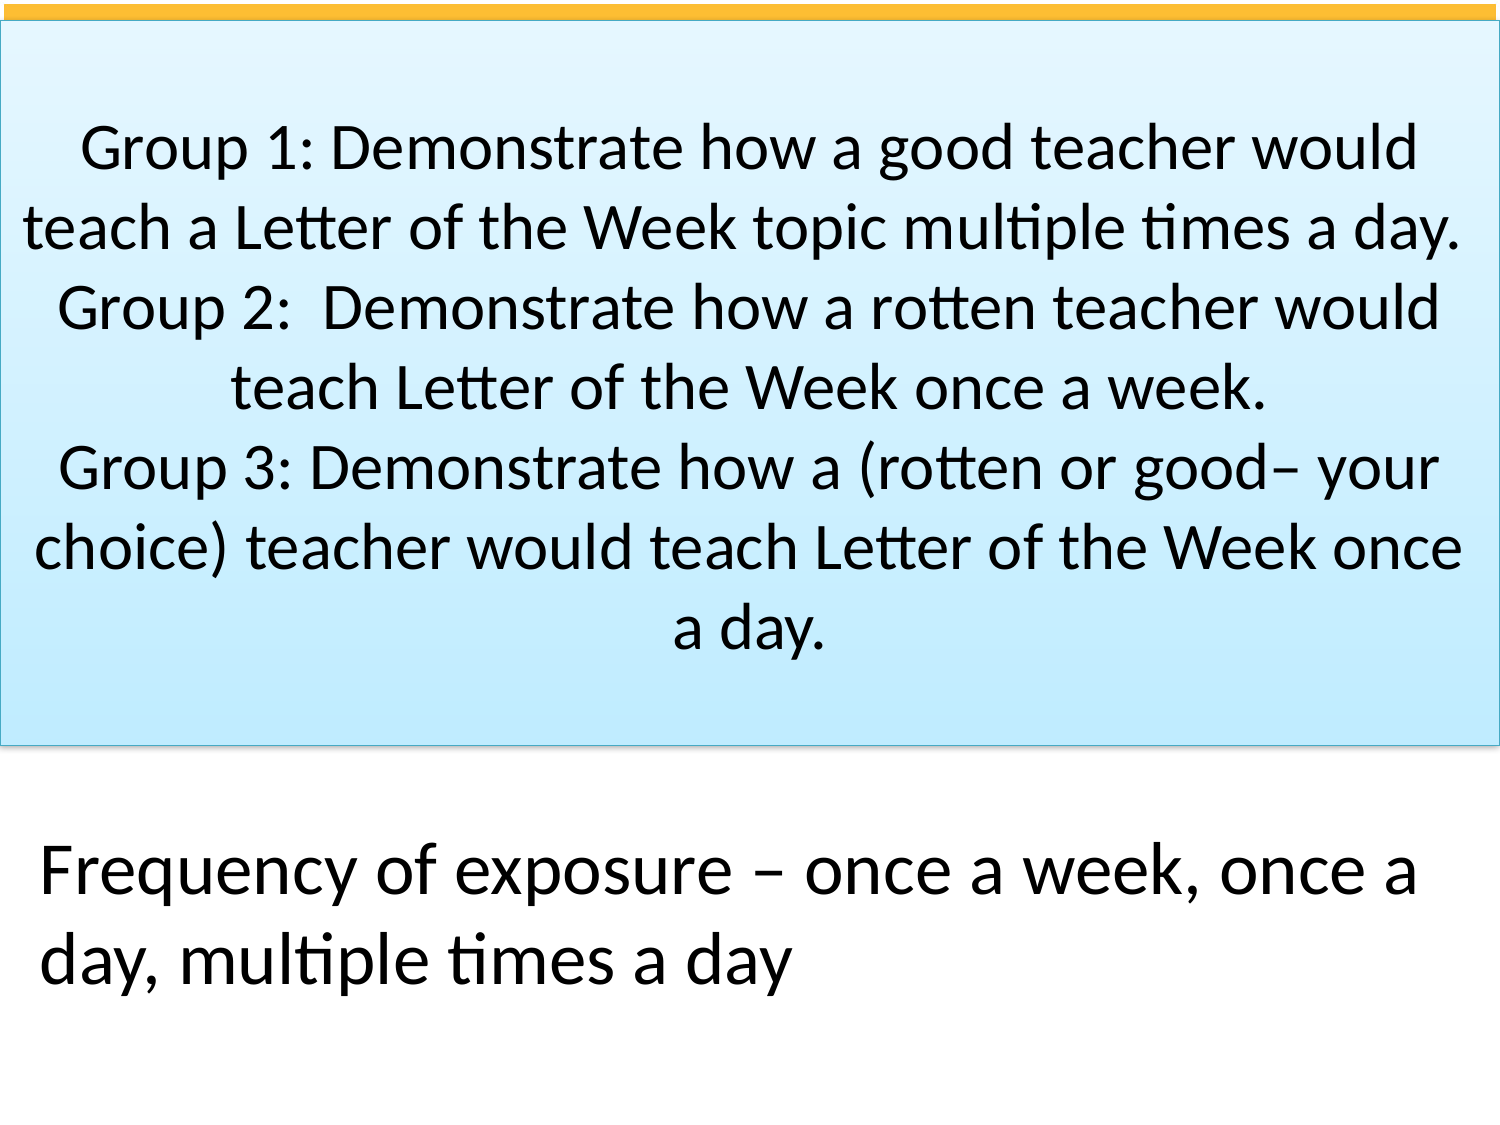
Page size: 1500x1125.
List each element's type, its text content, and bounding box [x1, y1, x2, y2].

text_box Group 1: Demonstrate how a good teacher would teach a Letter of the Week topic multiple times a day. Group 2: Demonstrate how a rotten teacher would teach Letter of the Week once a week. Group 3: Demonstrate how a (rotten or good– your choice) teacher would teach Letter of the Week once a day. [0, 20, 1500, 746]
picture [0, 746, 1500, 1125]
picture [0, 0, 1500, 20]
list Frequency of exposure – once a week, once a day, multiple times a day [24, 812, 1500, 1025]
